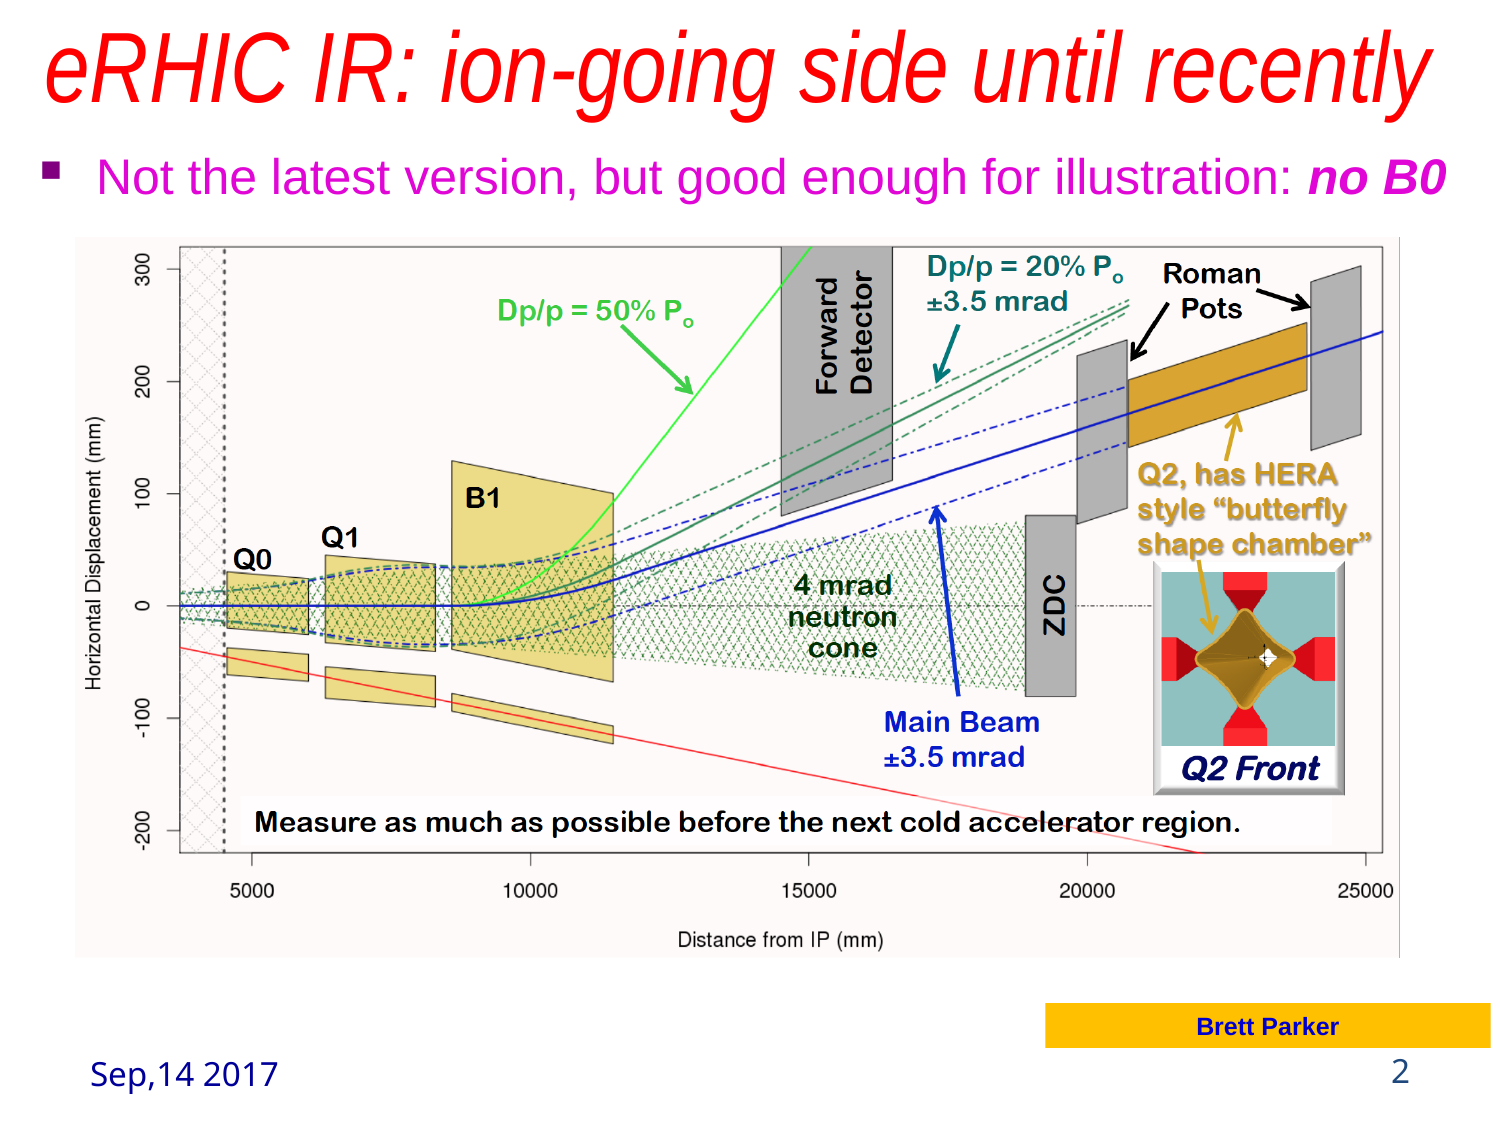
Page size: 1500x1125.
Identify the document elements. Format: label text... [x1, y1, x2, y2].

text_box Not the latest version, but good enough for illustration: no B0 [24, 137, 1475, 238]
picture [74, 237, 1400, 959]
title eRHIC IR: ion-going side until recently [0, 0, 1500, 125]
text_box Brett Parker [1045, 1003, 1491, 1048]
slide_number 2 [1074, 1048, 1425, 1103]
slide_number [75, 1042, 425, 1103]
